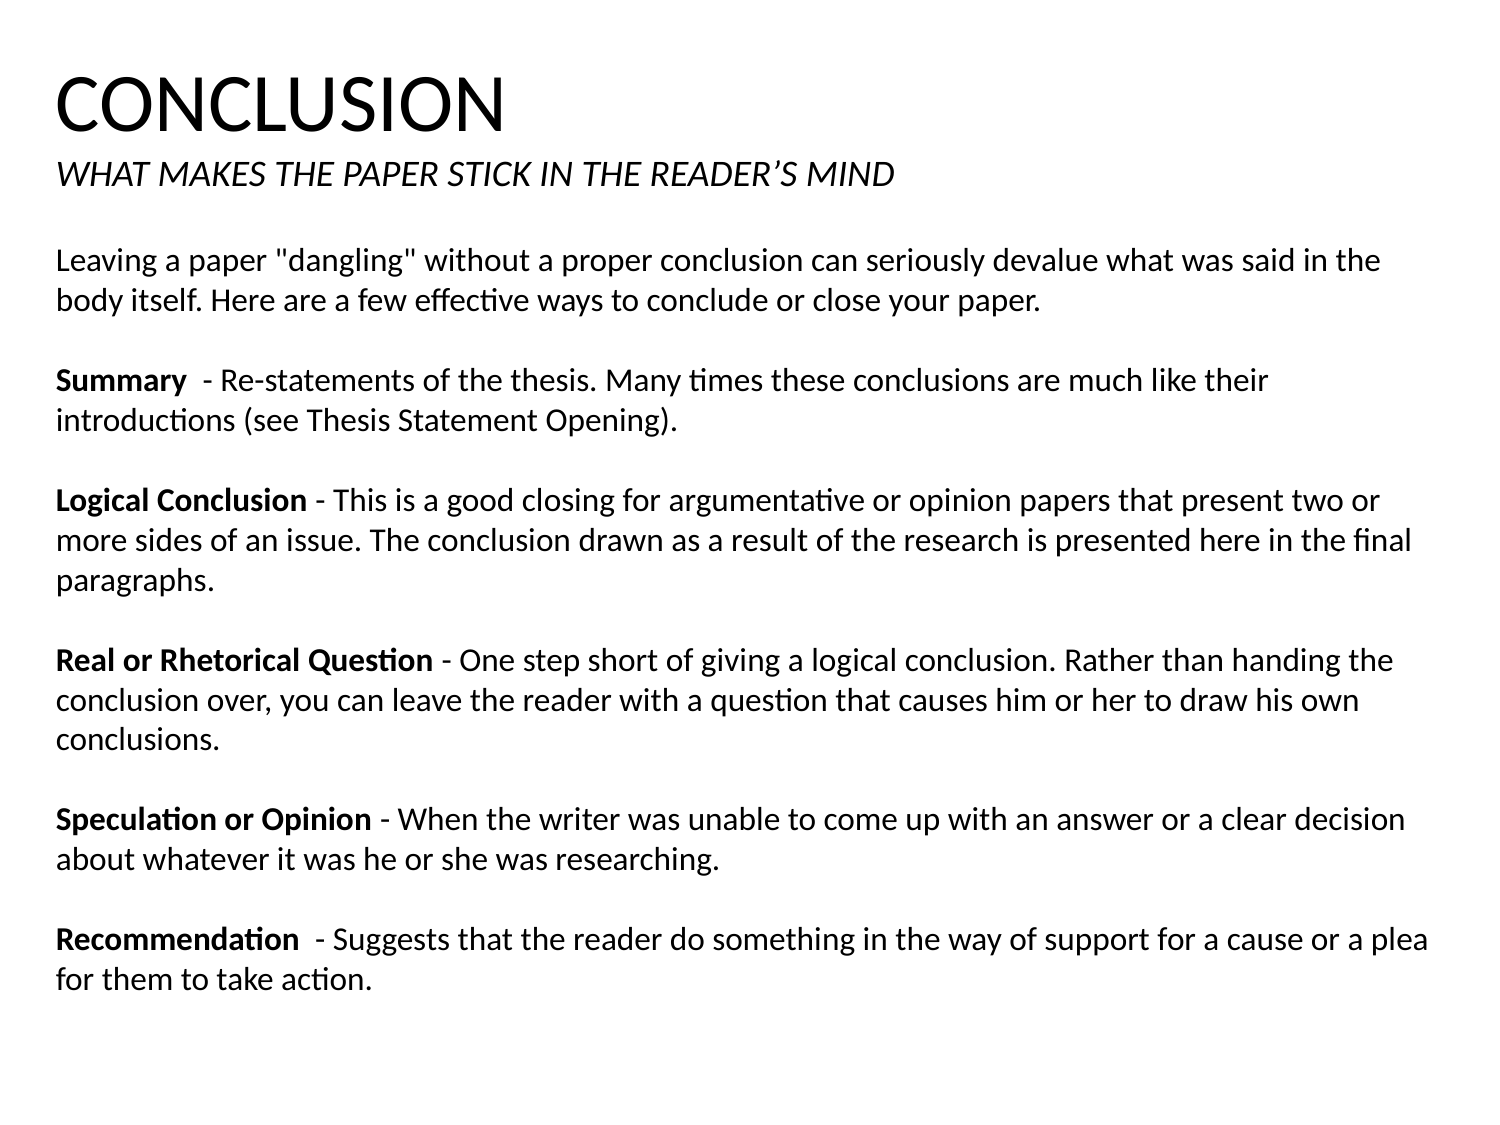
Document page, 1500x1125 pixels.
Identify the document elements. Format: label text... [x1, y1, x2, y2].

text_box CONCLUSION WHAT MAKES THE PAPER STICK IN THE READER’S MIND Leaving a paper "dangling" without a proper conclusion can seriously devalue what was said in the body itself. Here are a few effective ways to conclude or close your paper. Summary - Re-statements of the thesis. Many times these conclusions are much like their introductions (see Thesis Statement Opening). Logical Conclusion - This is a good closing for argumentative or opinion papers that present two or more sides of an issue. The conclusion drawn as a result of the research is presented here in the final paragraphs. Real or Rhetorical Question - One step short of giving a logical conclusion. Rather than handing the conclusion over, you can leave the reader with a question that causes him or her to draw his own conclusions. Speculation or Opinion - When the writer was unable to come up with an answer or a clear decision about whatever it was he or she was researching. Recommendation - Suggests that the reader do something in the way of support for a cause or a plea for them to take action. [41, 41, 1449, 1050]
